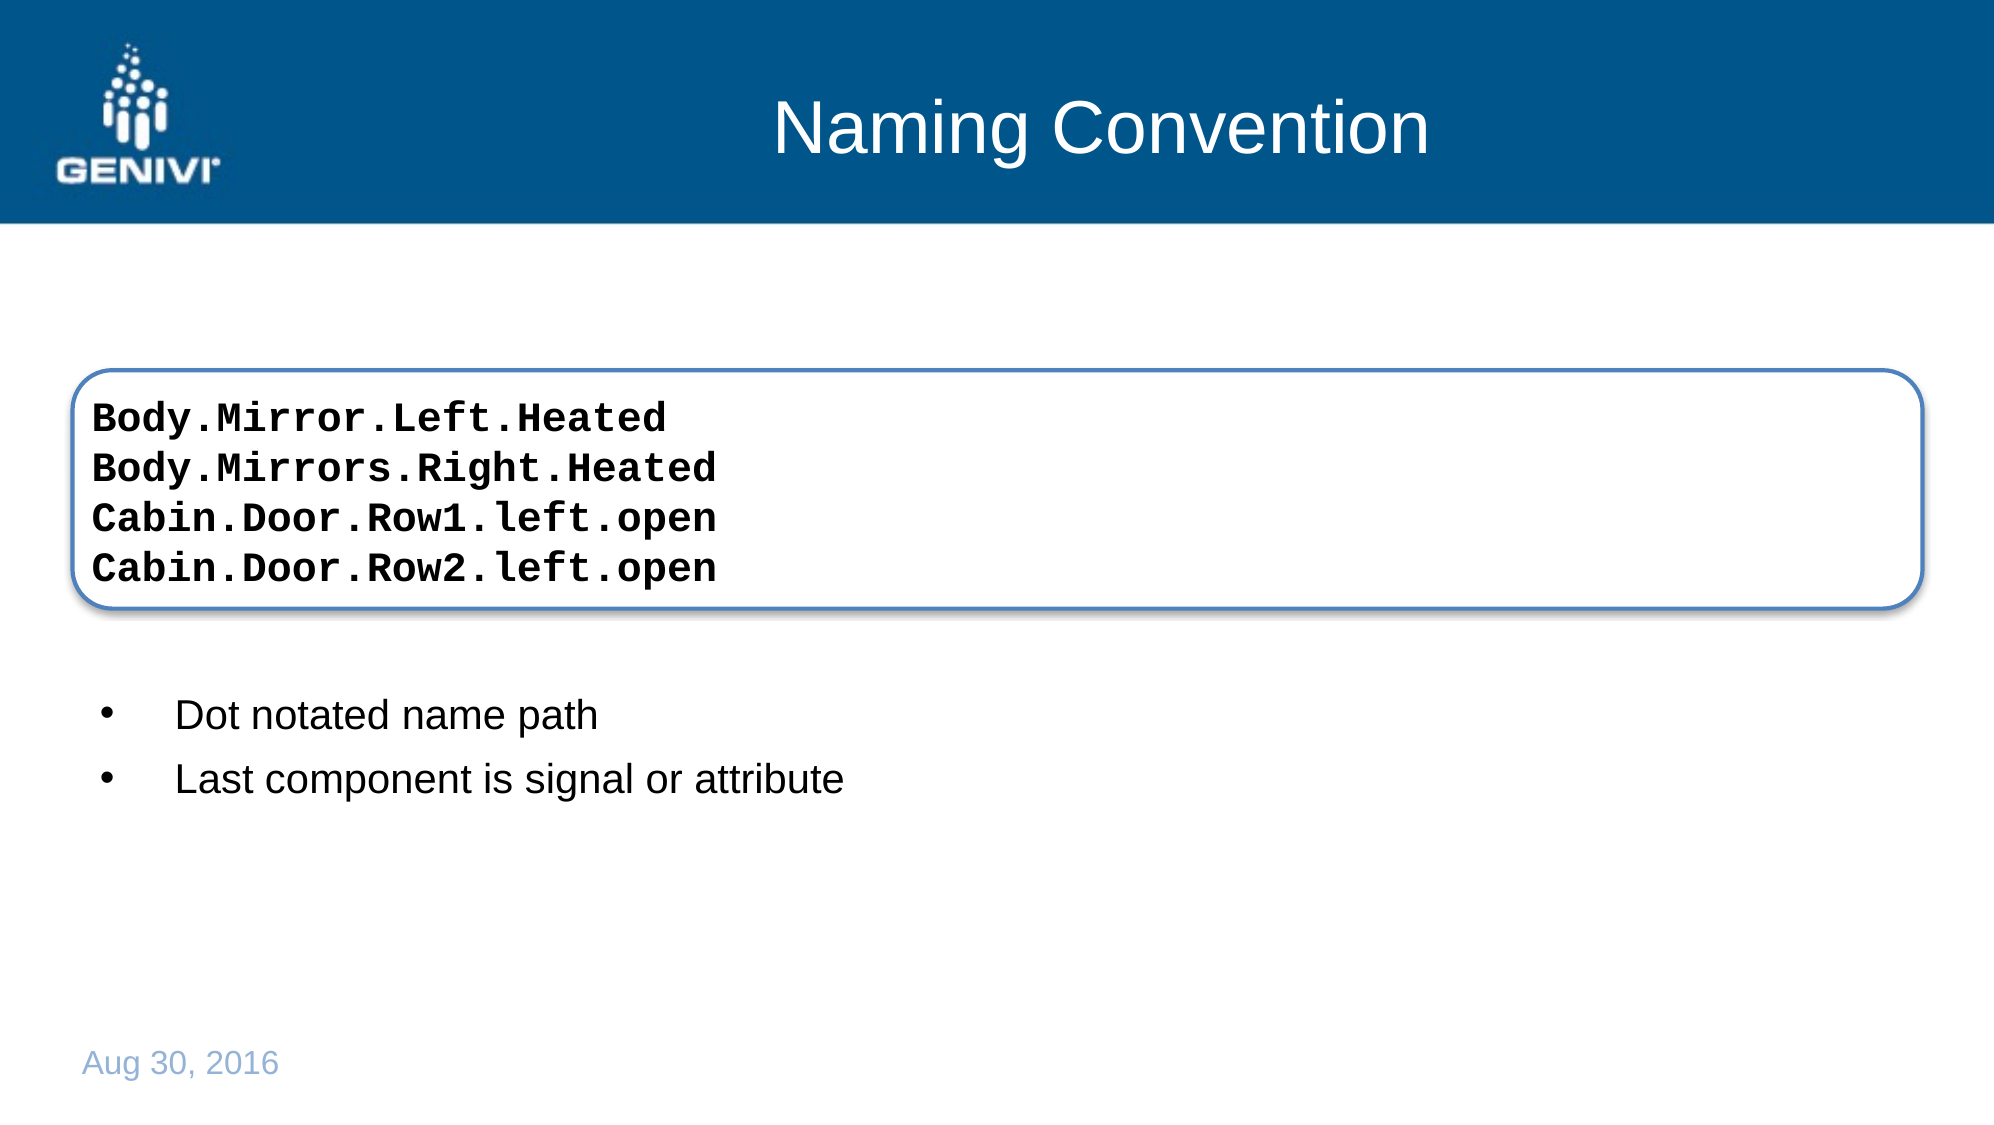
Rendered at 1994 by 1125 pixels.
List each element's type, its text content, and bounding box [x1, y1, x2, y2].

title Naming Convention [331, 0, 1873, 248]
picture [0, 0, 1994, 1125]
text_box Dot notated name path Last component is signal or attribute [99, 687, 1896, 850]
text_box Body.Mirror.Left.Heated Body.Mirrors.Right.Heated Cabin.Door.Row1.left.open Cabin.Door.Row2.left.open [72, 370, 1923, 609]
